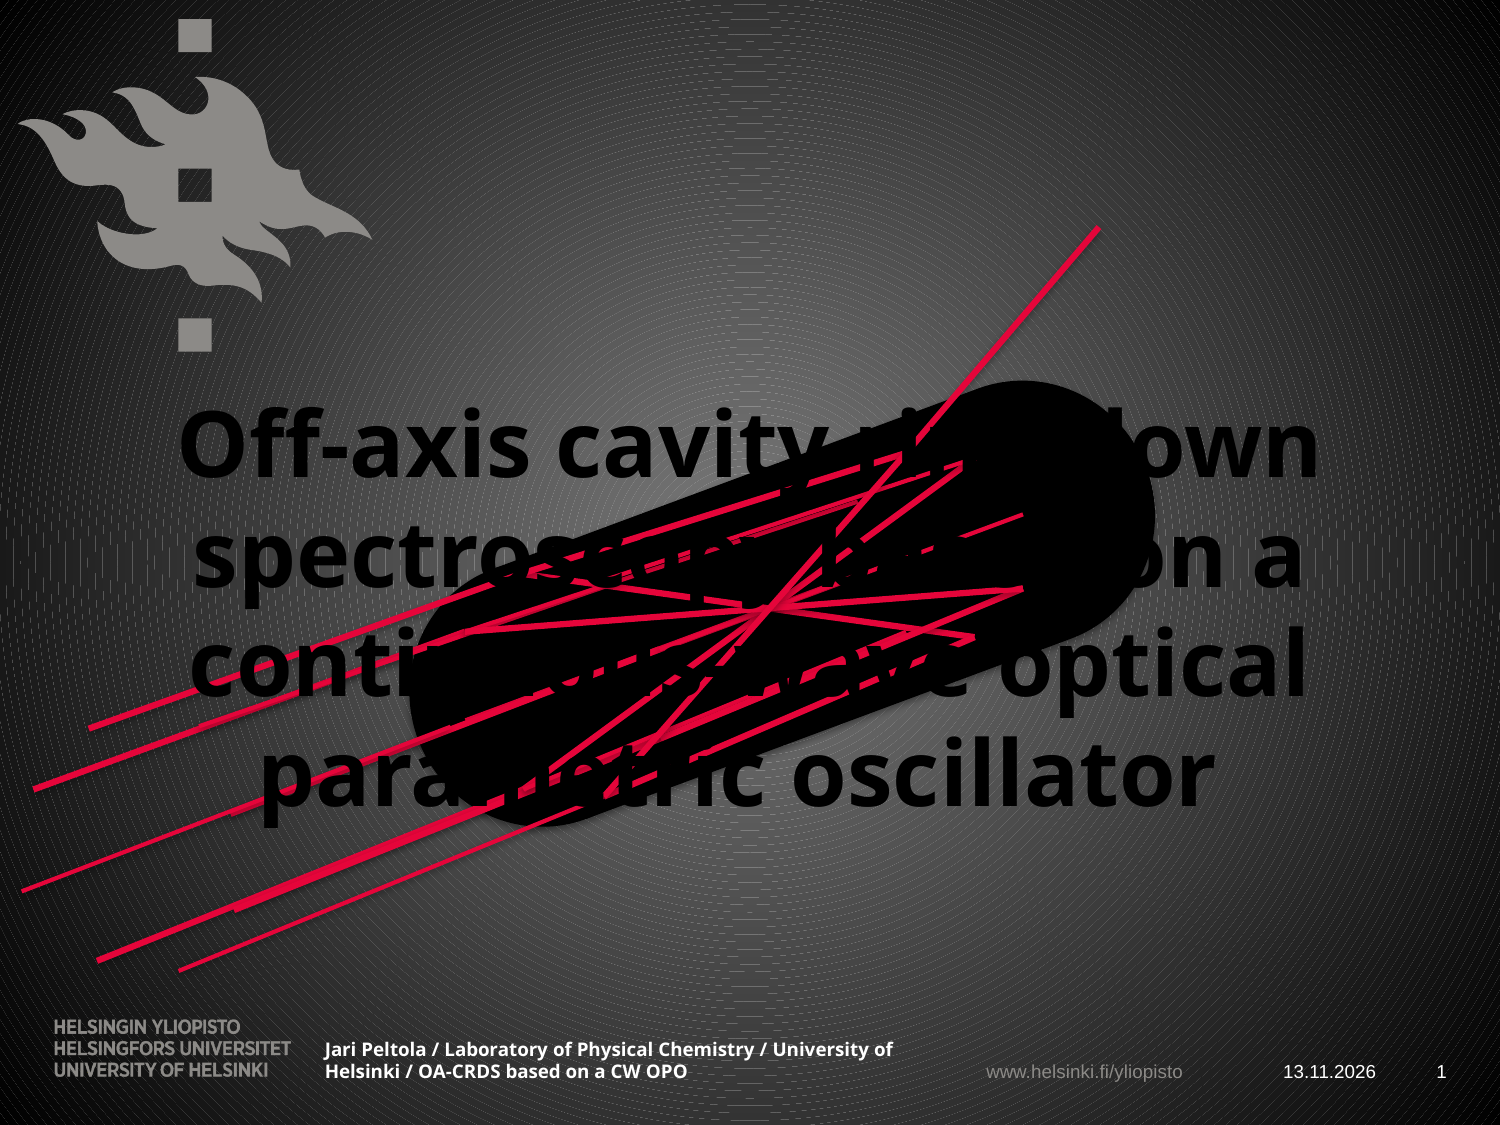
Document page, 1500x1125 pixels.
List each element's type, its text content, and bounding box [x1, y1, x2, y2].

title Off-axis cavity ring-down spectroscopy based on a continuous-wave optical parametric oscillator [111, 385, 1389, 693]
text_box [0, 430, 1204, 809]
footer Jari Peltola / Laboratory of Physical Chemistry / University of Helsinki / OA-CRDS based on a CW OPO [324, 1011, 916, 1083]
picture [53, 1017, 292, 1079]
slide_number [1230, 1011, 1376, 1083]
slide_number 1 [1376, 1011, 1447, 1083]
